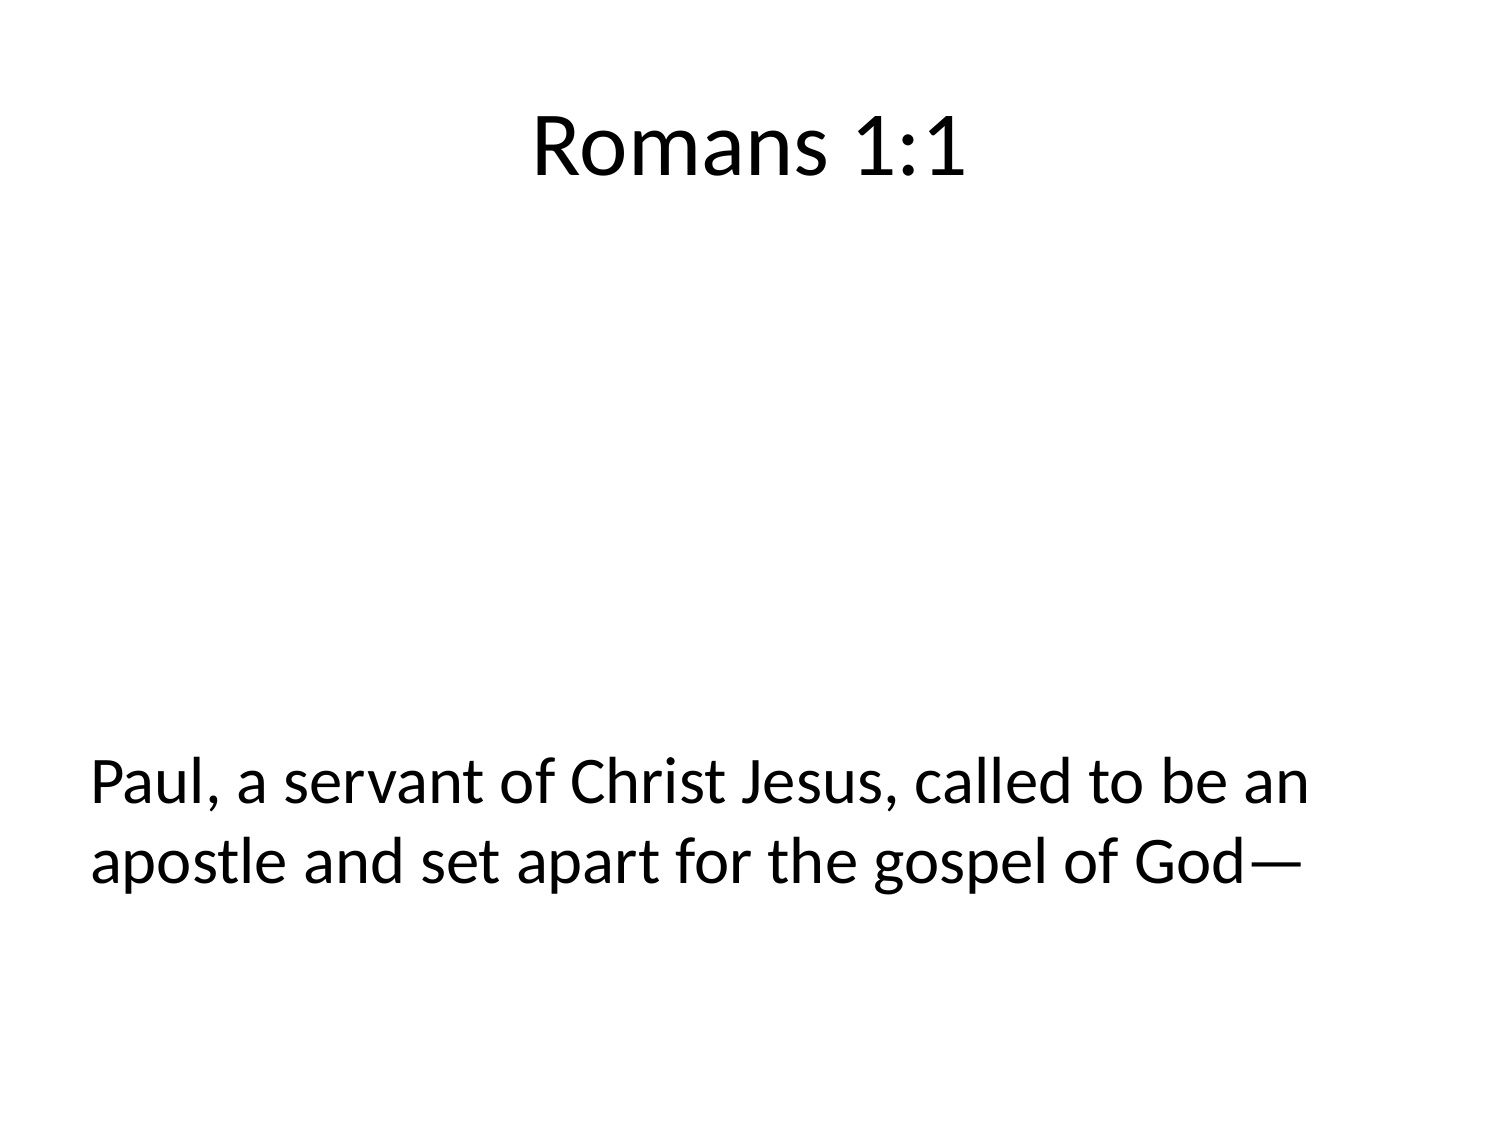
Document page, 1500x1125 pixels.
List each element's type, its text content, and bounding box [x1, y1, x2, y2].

title Romans 1:1 [75, 45, 1425, 233]
list Paul, a servant of Christ Jesus, called to be an apostle and set apart for the gospel of God— [75, 262, 1425, 1005]
